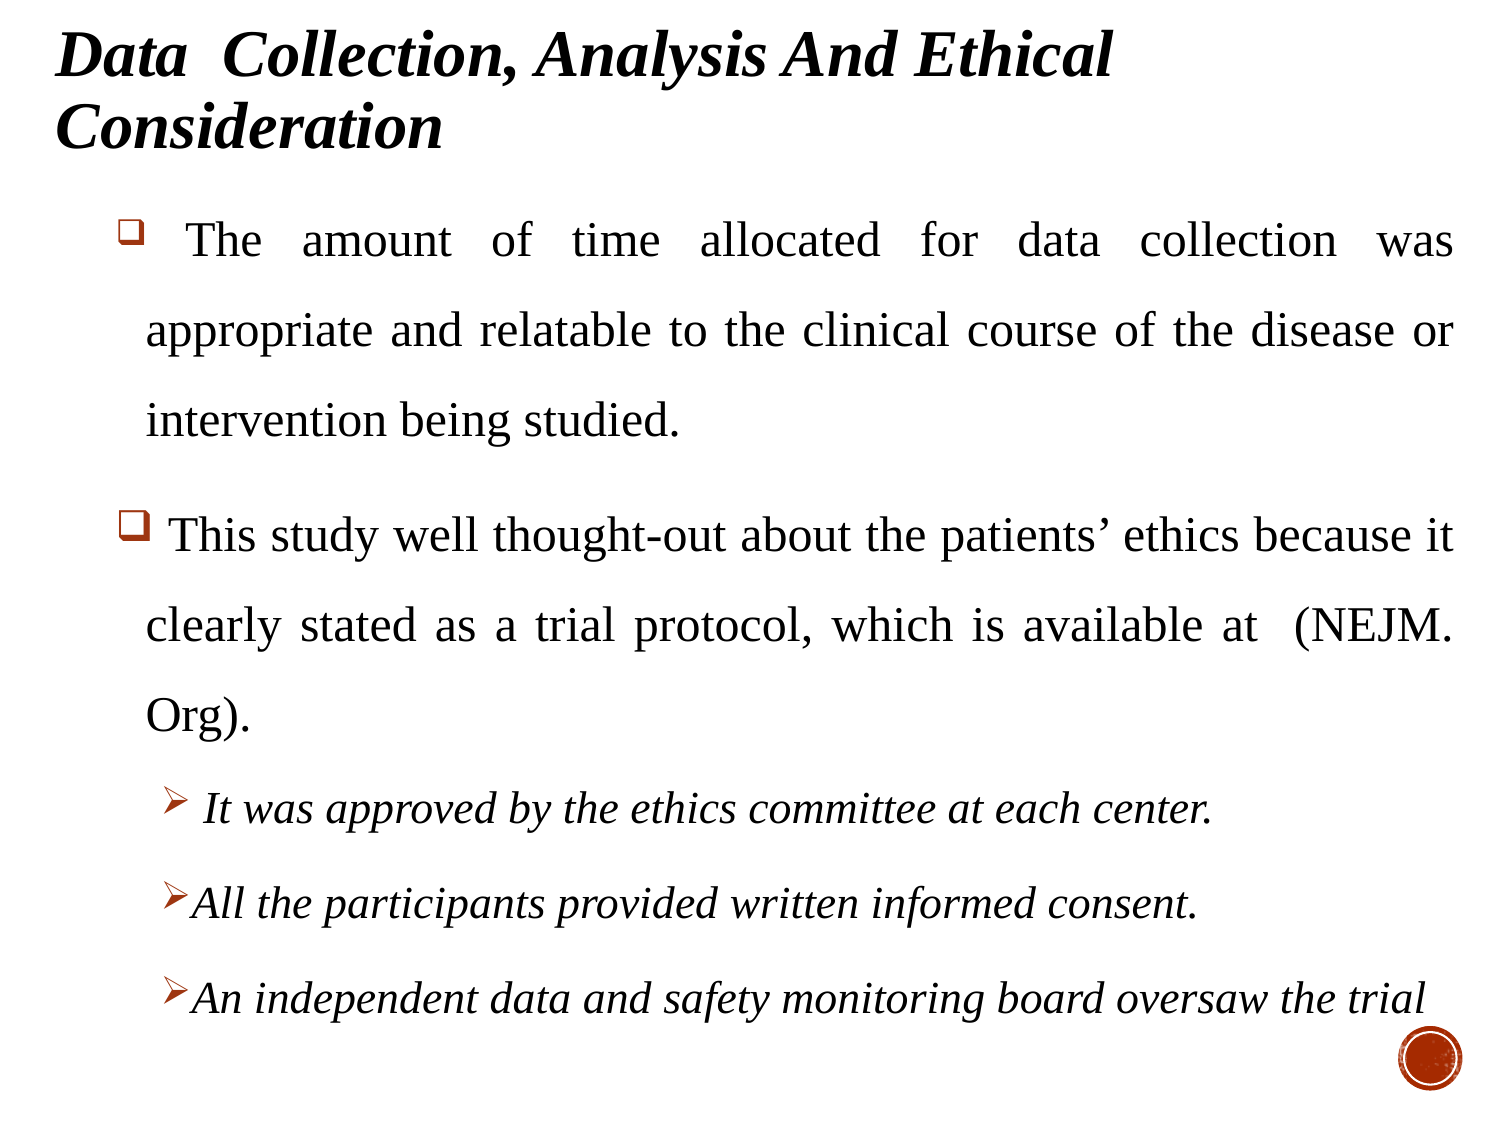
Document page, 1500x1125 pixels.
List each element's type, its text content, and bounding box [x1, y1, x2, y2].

list The amount of time allocated for data collection was appropriate and relatable to the clinical course of the disease or intervention being studied. This study well thought-out about the patients’ ethics because it clearly stated as a trial protocol, which is available at (NEJM. Org). It was approved by the ethics committee at each center. All the participants provided written informed consent. An independent data and safety monitoring board oversaw the trial [100, 169, 1471, 1089]
title Data Collection, Analysis And Ethical Consideration [40, 36, 1471, 146]
slide_number [1391, 1028, 1471, 1089]
